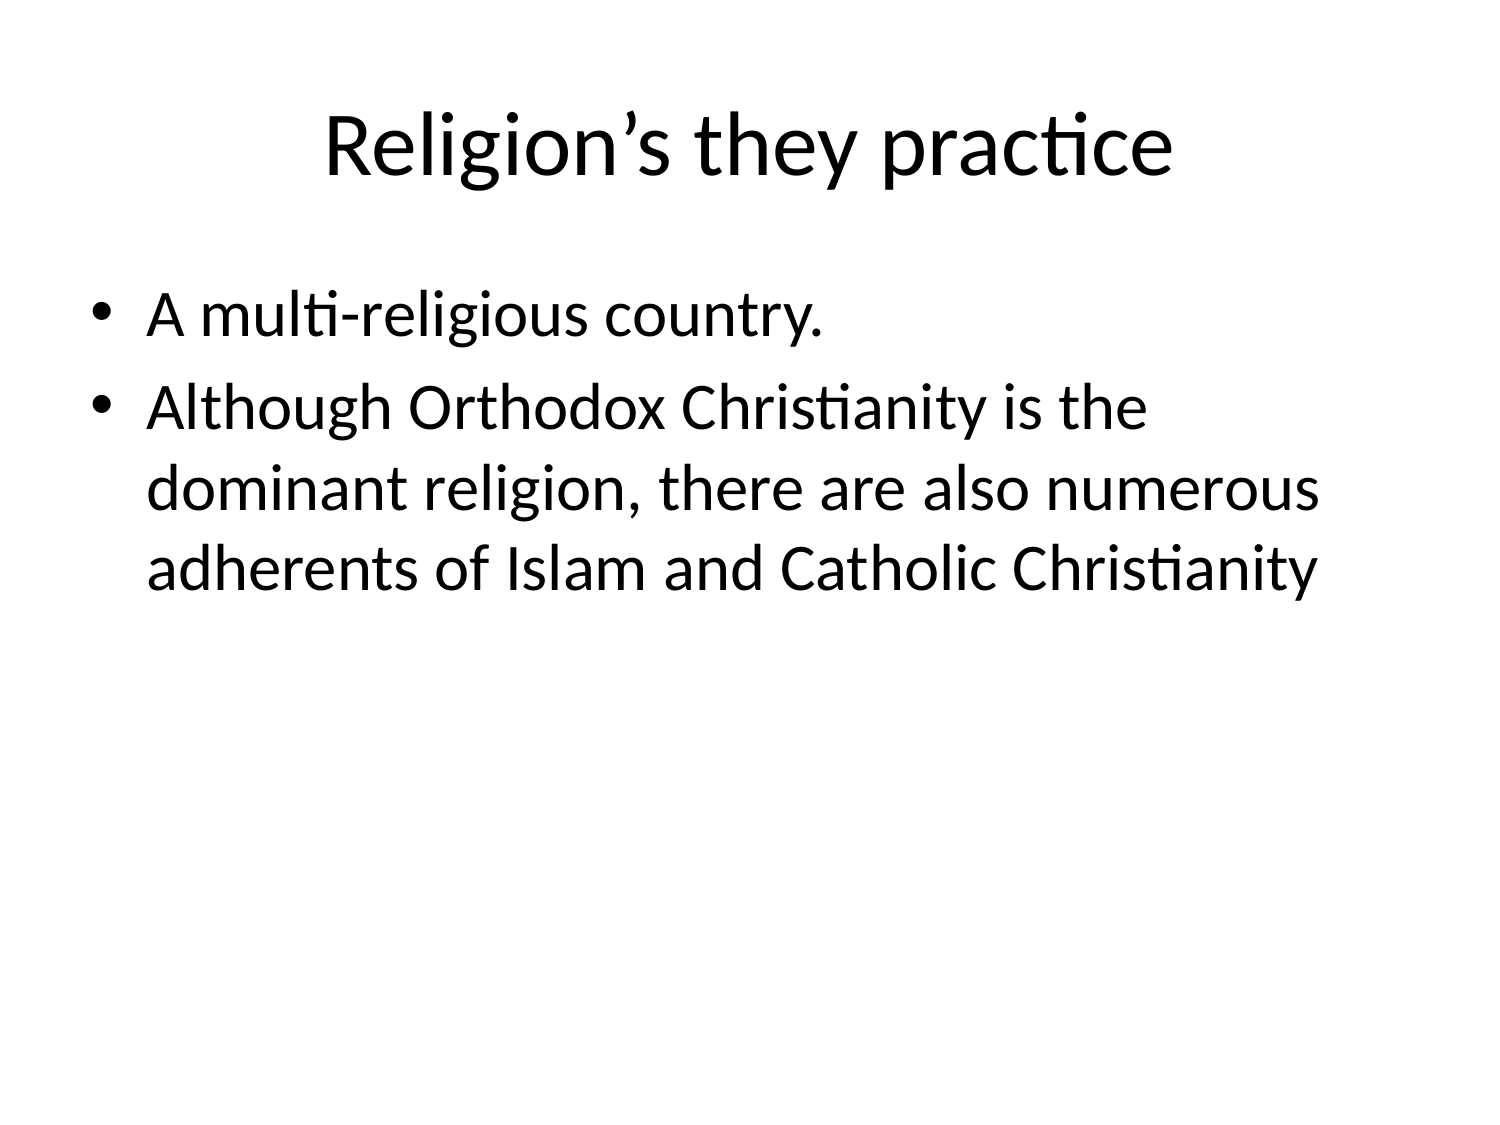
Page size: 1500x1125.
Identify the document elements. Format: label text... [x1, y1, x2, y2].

title Religion’s they practice [75, 45, 1425, 233]
list A multi-religious country. Although Orthodox Christianity is the dominant religion, there are also numerous adherents of Islam and Catholic Christianity [75, 262, 1425, 1005]
